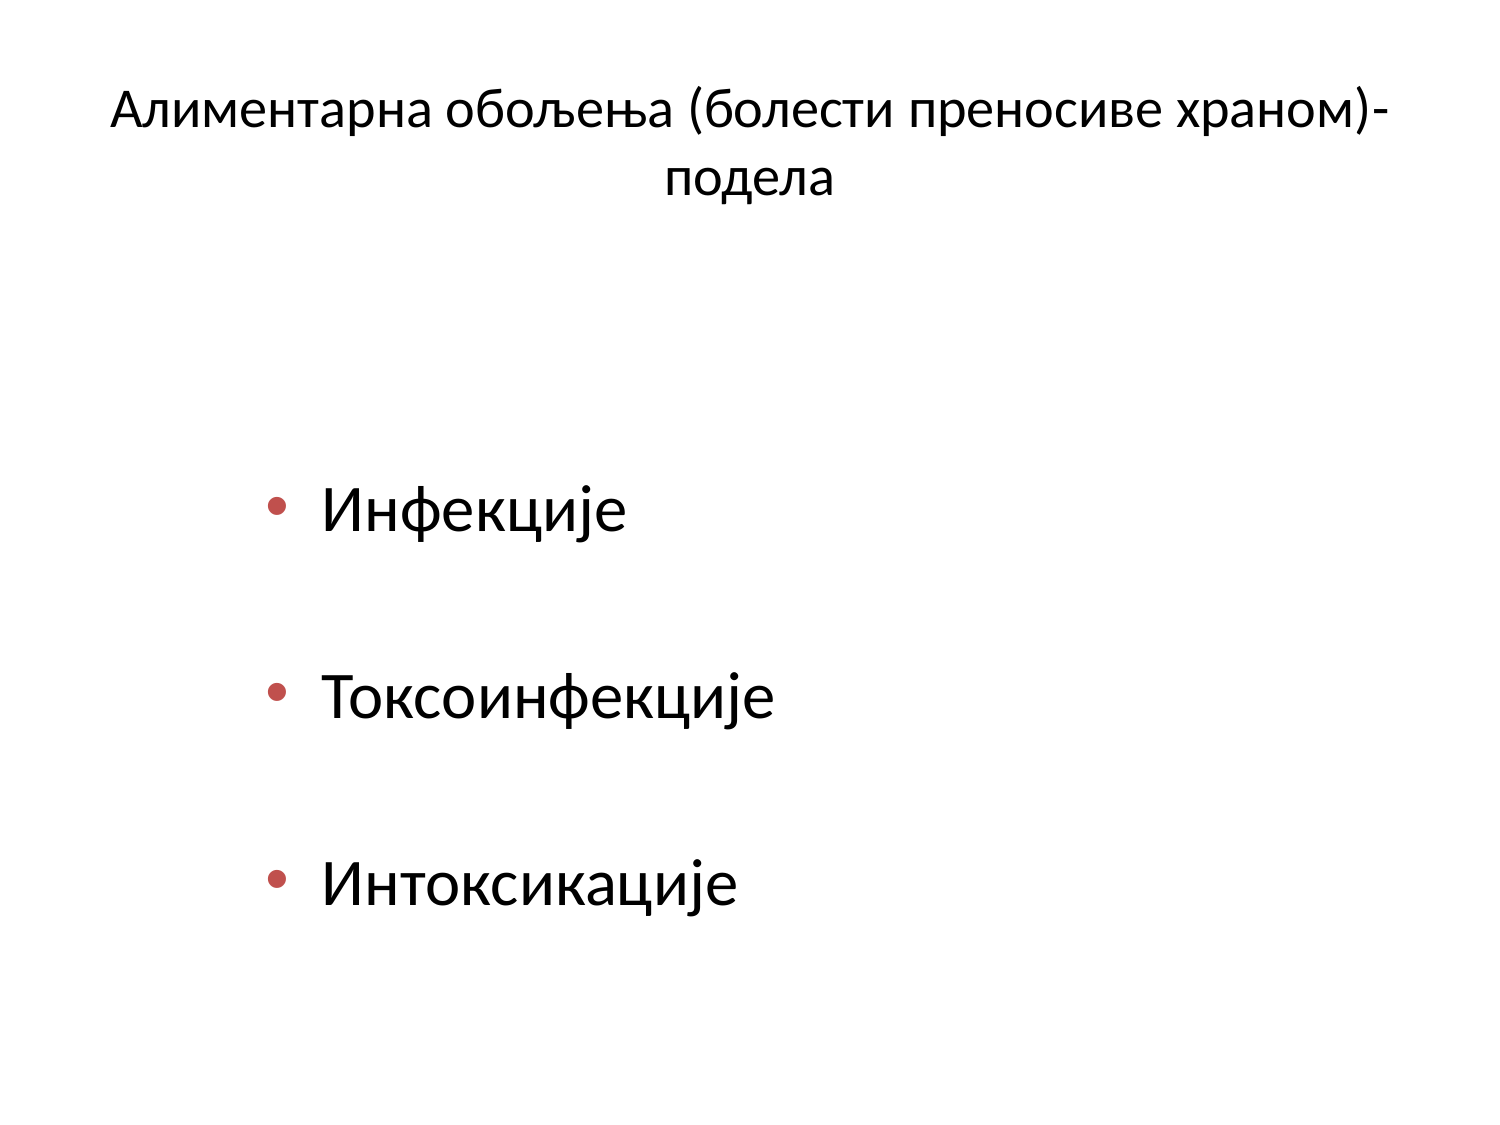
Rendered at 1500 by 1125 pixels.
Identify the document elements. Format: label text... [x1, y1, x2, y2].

list Инфекције Токсоинфекције Интоксикације [250, 457, 1425, 1118]
title Алиментарна обољења (болести преносиве храном)-подела [75, 45, 1425, 233]
